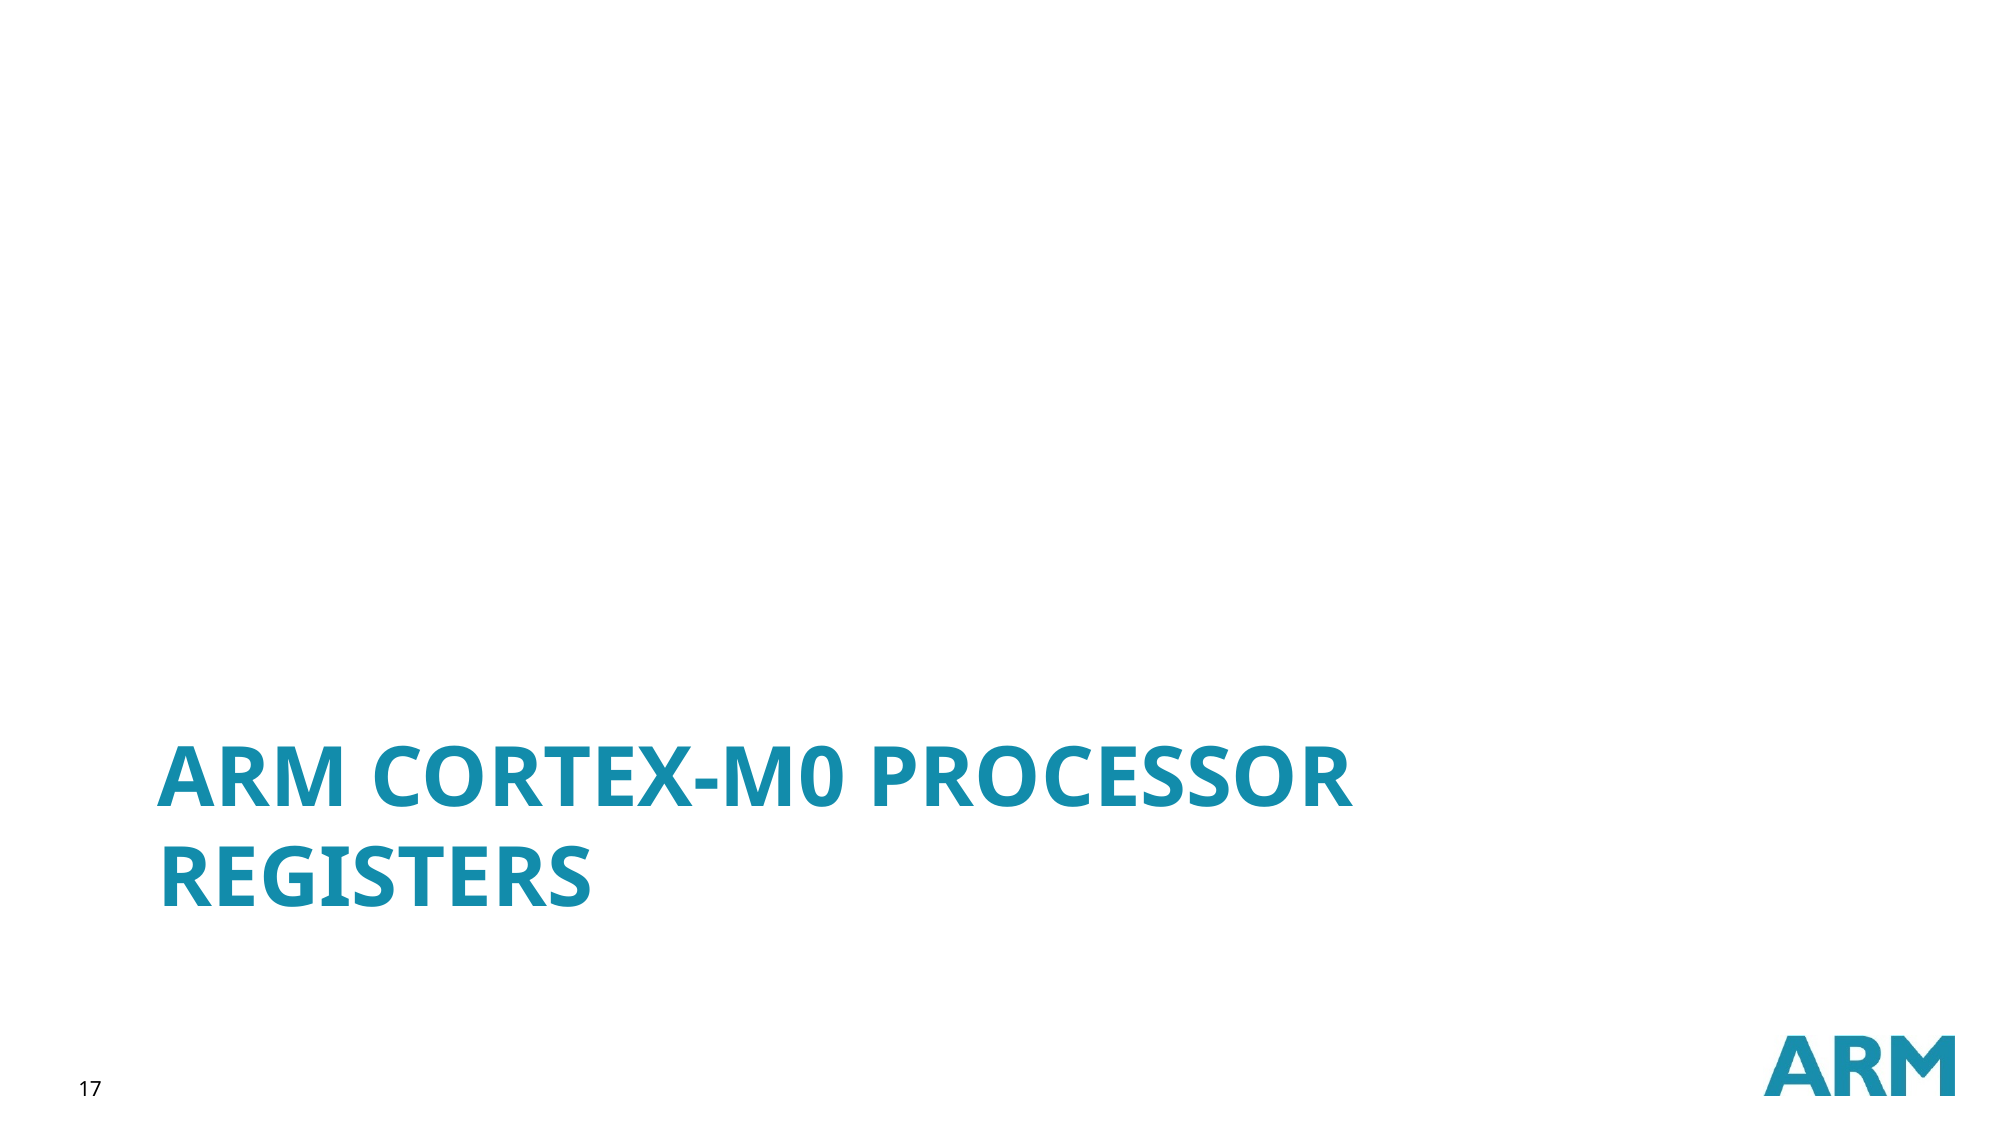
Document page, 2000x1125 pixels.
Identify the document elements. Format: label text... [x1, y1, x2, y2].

title ARM Cortex-M0 Processor Registers [157, 722, 1858, 947]
picture [1763, 1035, 1955, 1096]
